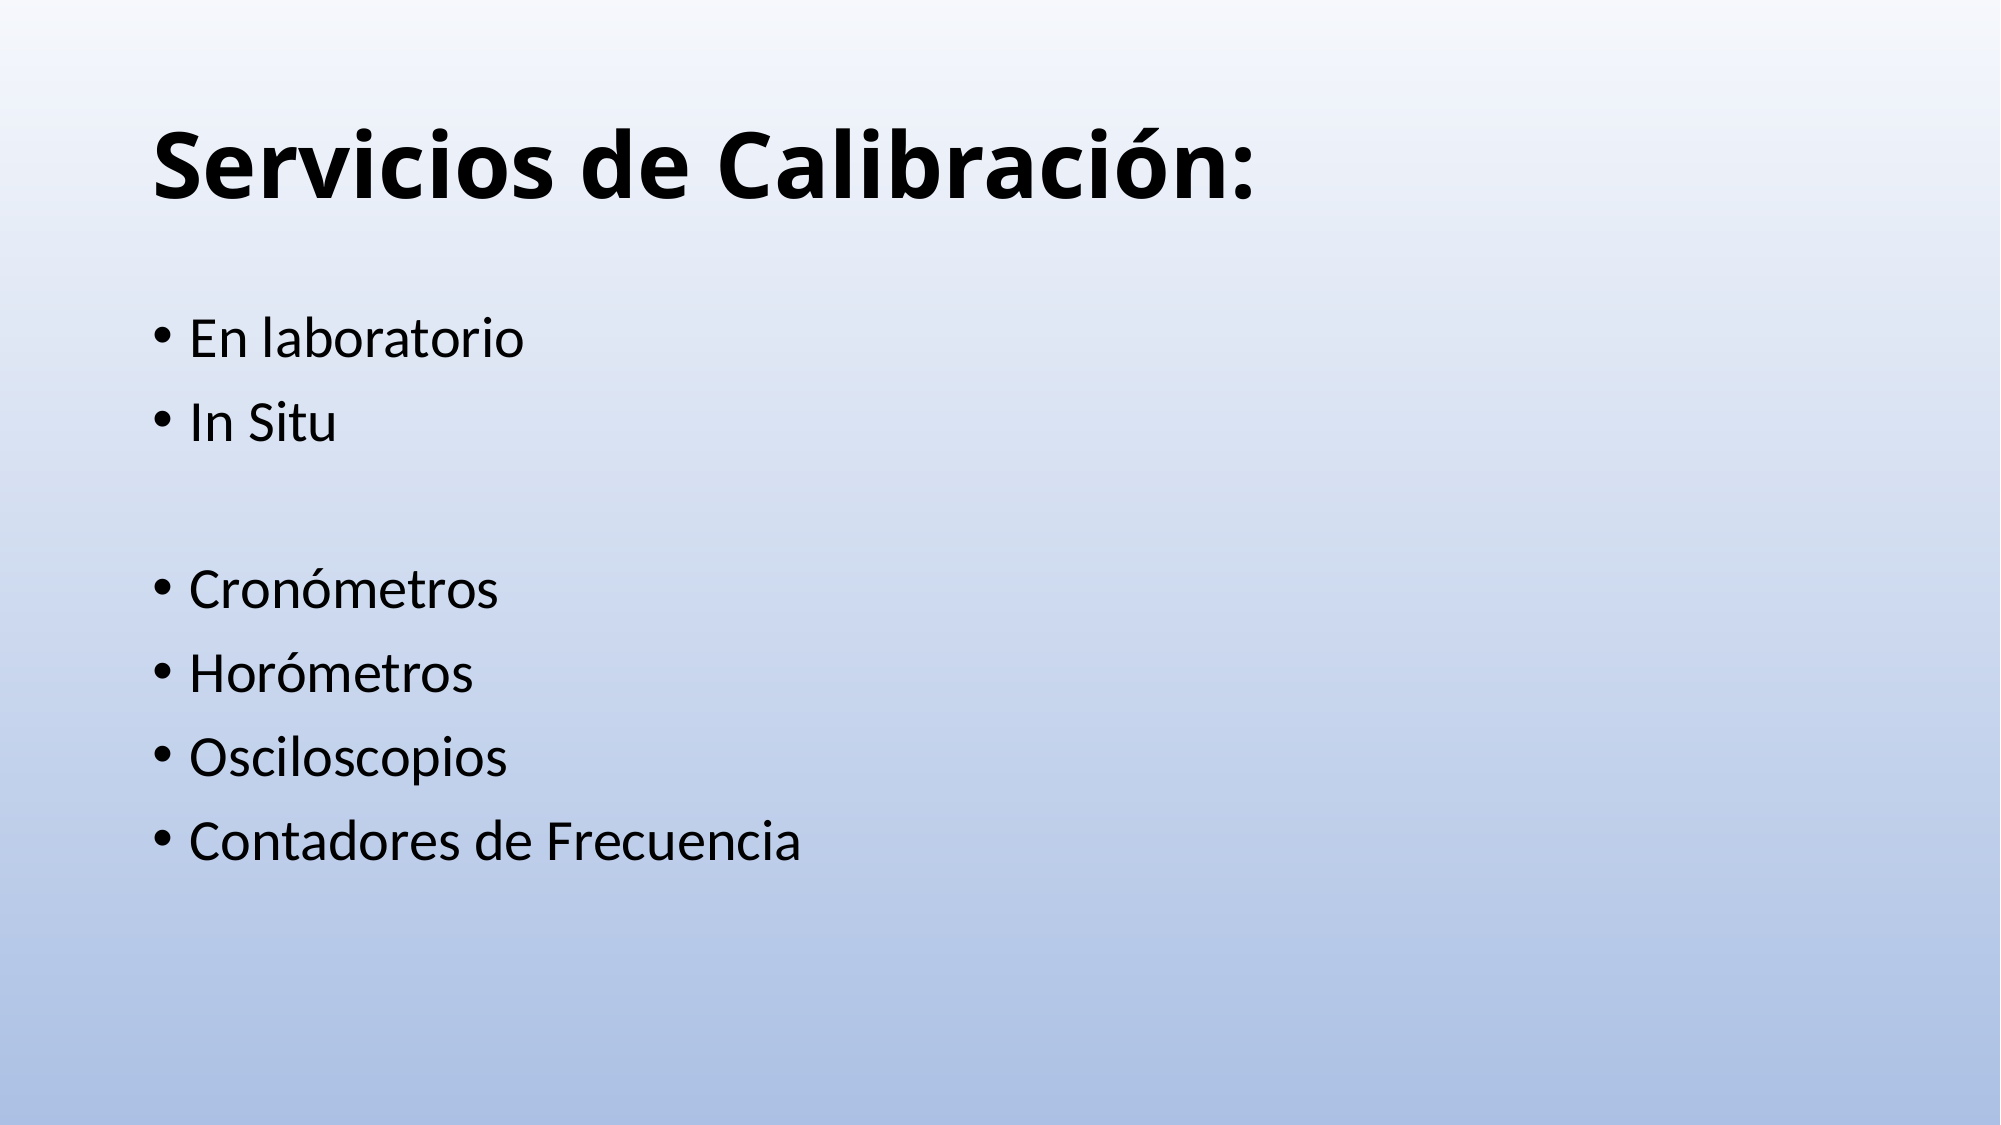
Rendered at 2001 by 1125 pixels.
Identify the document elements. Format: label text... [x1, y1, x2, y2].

list En laboratorio In Situ Cronómetros Horómetros Osciloscopios Contadores de Frecuencia [137, 299, 1863, 1014]
title Servicios de Calibración: [137, 59, 1863, 278]
